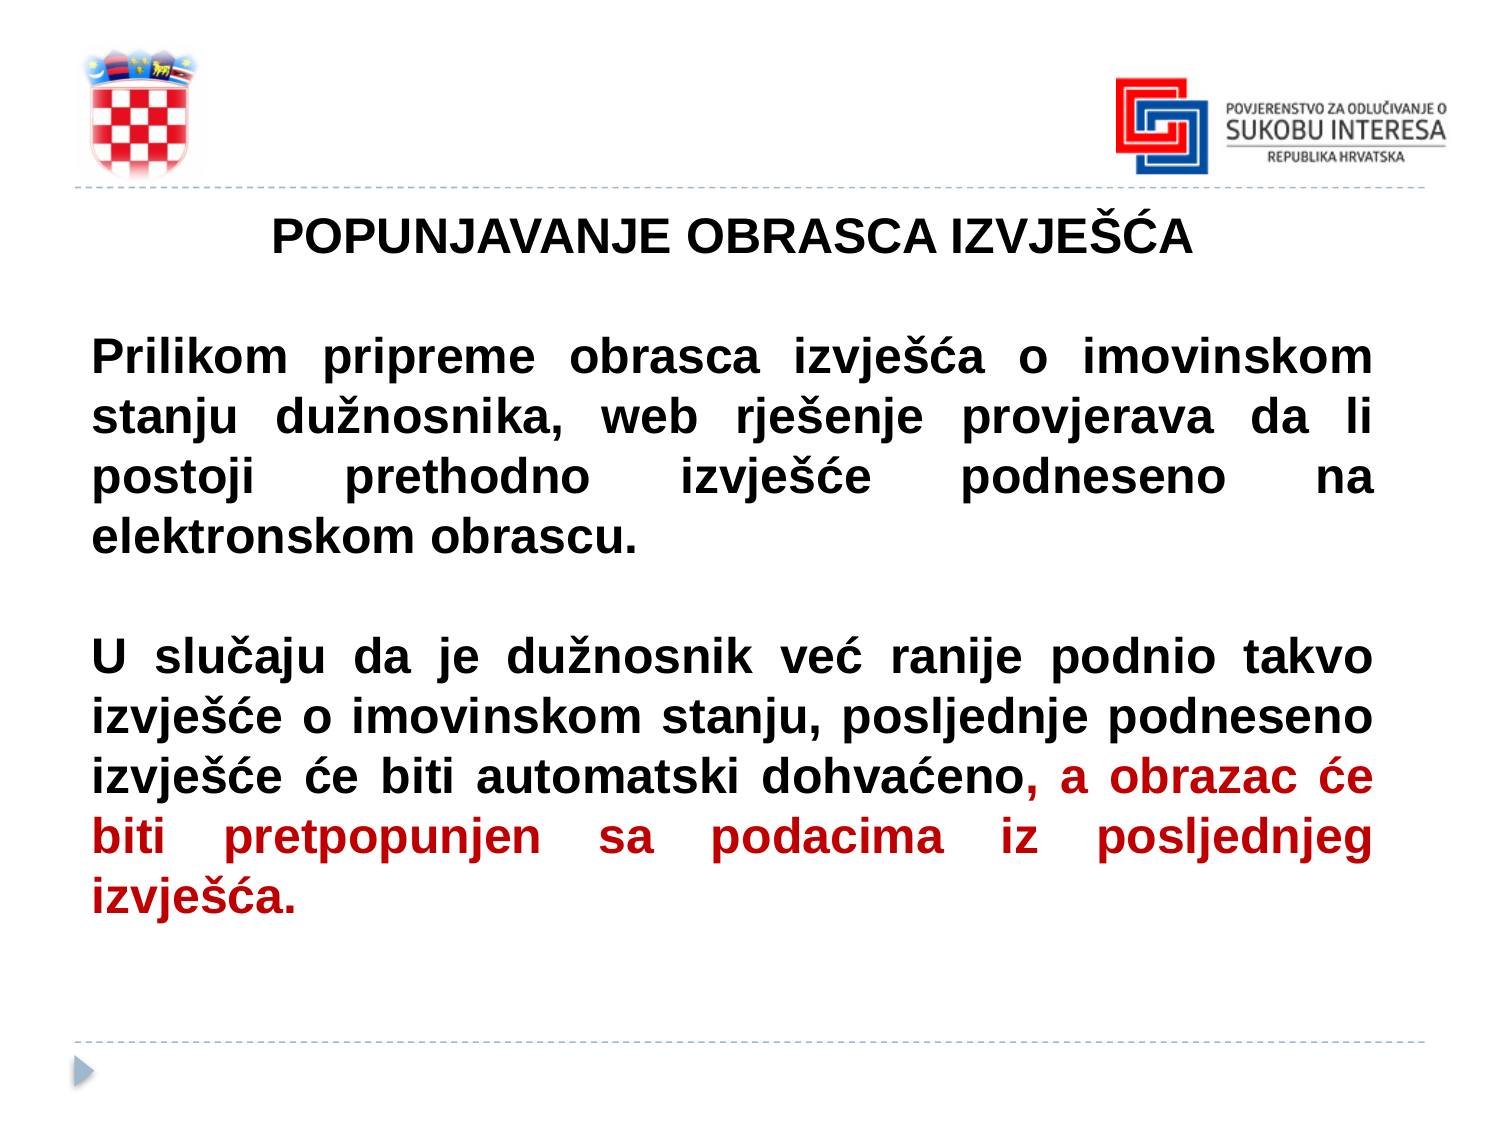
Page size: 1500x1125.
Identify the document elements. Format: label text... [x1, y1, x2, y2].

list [75, 42, 208, 185]
picture [1115, 66, 1451, 185]
title [149, 30, 1500, 194]
text_box POPUNJAVANJE OBRASCA IZVJEŠĆA Prilikom pripreme obrasca izvješća o imovinskom stanju dužnosnika, web rješenje provjerava da li postoji prethodno izvješće podneseno na elektronskom obrascu. U slučaju da je dužnosnik već ranije podnio takvo izvješće o imovinskom stanju, posljednje podneseno izvješće će biti automatski dohvaćeno, a obrazac će biti pretpopunjen sa podacima iz posljednjeg izvješća. [76, 196, 1390, 931]
